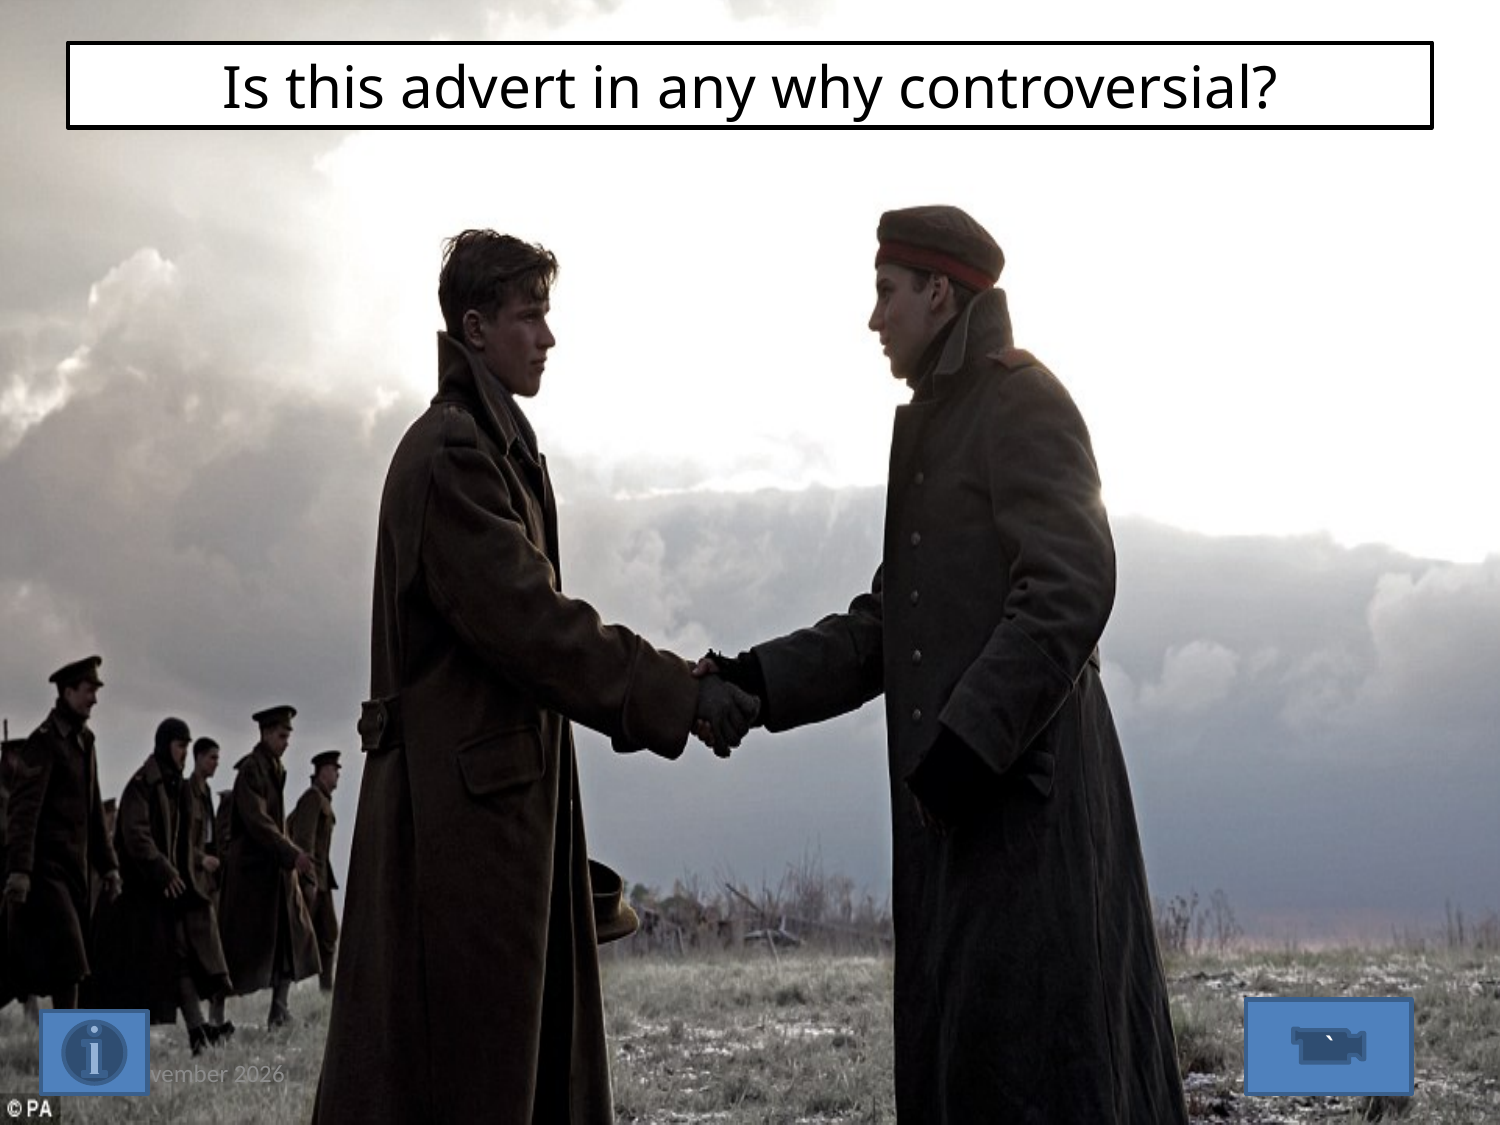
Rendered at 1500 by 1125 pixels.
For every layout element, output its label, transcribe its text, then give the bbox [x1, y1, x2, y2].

text_box Is this advert in any why controversial? [66, 41, 1434, 130]
text_box ` [1244, 997, 1414, 1096]
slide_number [75, 1042, 425, 1103]
picture [0, 0, 1500, 1125]
text_box [39, 1009, 150, 1096]
